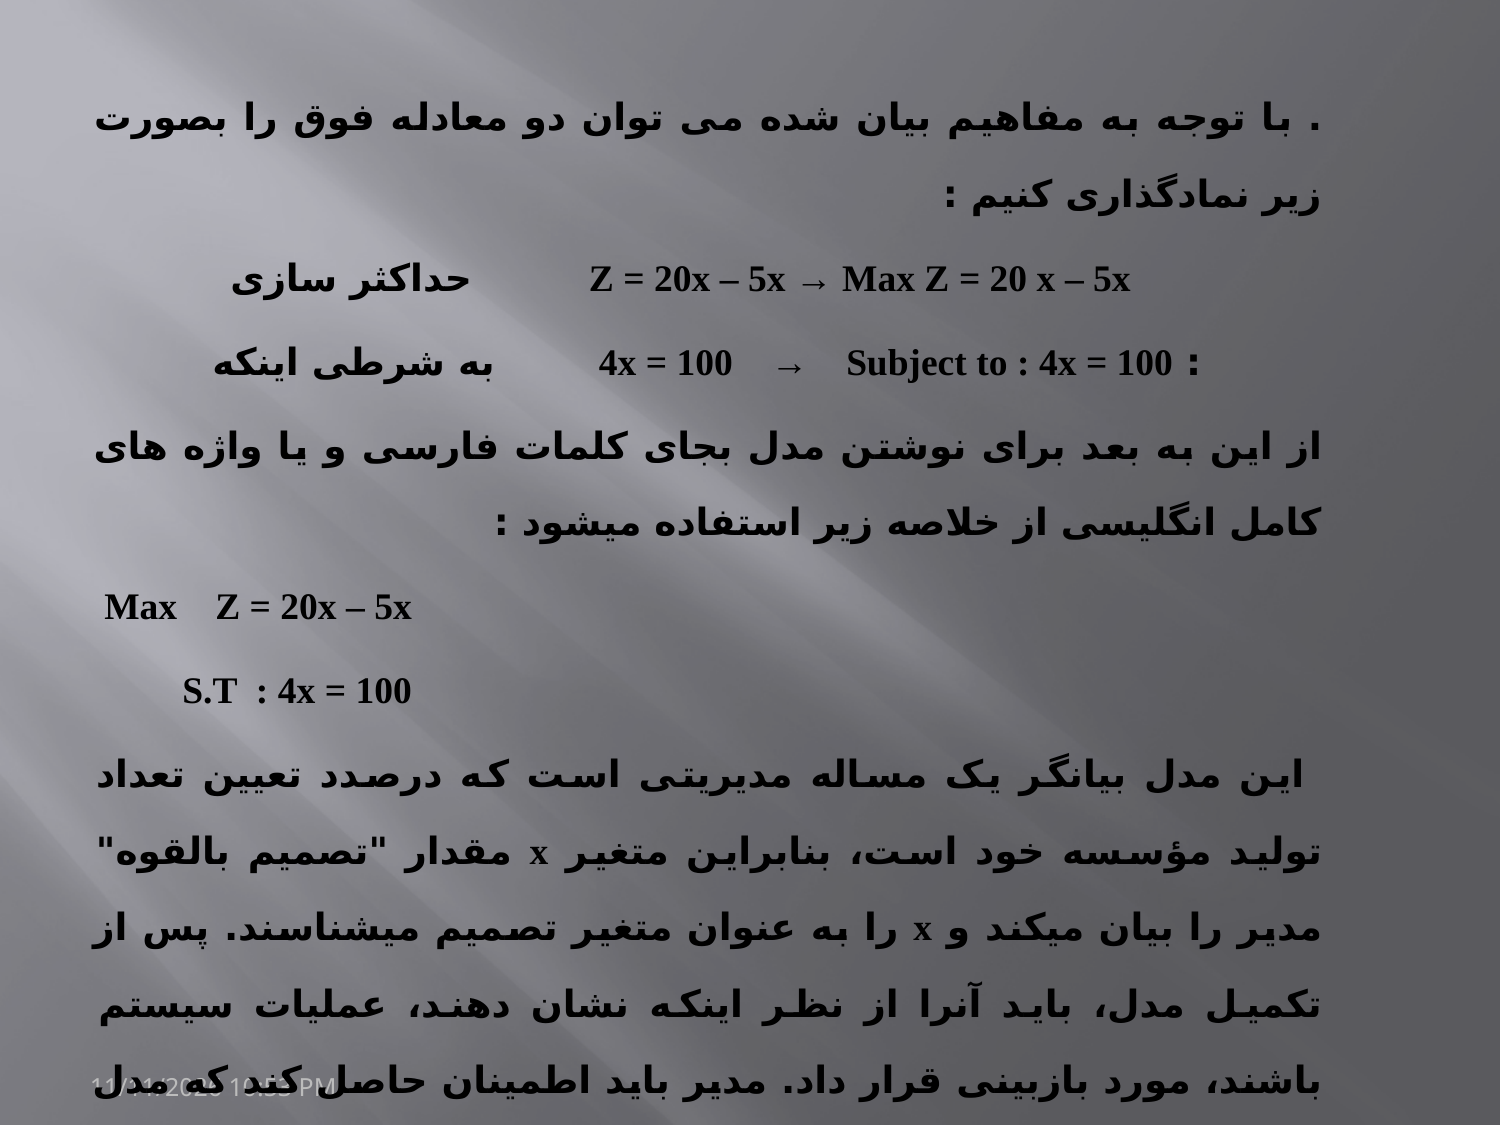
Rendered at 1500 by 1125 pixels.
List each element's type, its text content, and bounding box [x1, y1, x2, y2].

list . با توجه به مفاهیم بیان شده می توان دو معادله فوق را بصورت زیر نمادگذاری کنیم : Z = 20x – 5x → Max Z = 20 x – 5x حداکثر سازی : 4x = 100 → Subject to : 4x = 100 به شرطی اینکه از این به بعد برای نوشتن مدل بجای کلمات فارسی و یا واژه های کامل انگلیسی از خلاصه زیر استفاده می­شود : Max Z = 20x – 5x S.T : 4x = 100 این مدل بیانگر یک مساله مدیریتی است که درصدد تعیین تعداد تولید مؤسسه خود است، بنابراین متغیر x مقدار "تصمیم بالقوه" مدیر را بیان می­کند و x را به عنوان متغیر تصمیم می­شناسند. پس از تکمیل مدل، باید آنرا از نظر اینکه نشان دهند، عملیات سیستم باشند، مورد بازبینی قرار داد. مدیر باید اطمینان حاصل کند که مدل ساخته شده بیانگر رفتار واقعی سیستم است. [76, 54, 1427, 1106]
slide_number 20/مارس/1 [75, 1052, 425, 1113]
